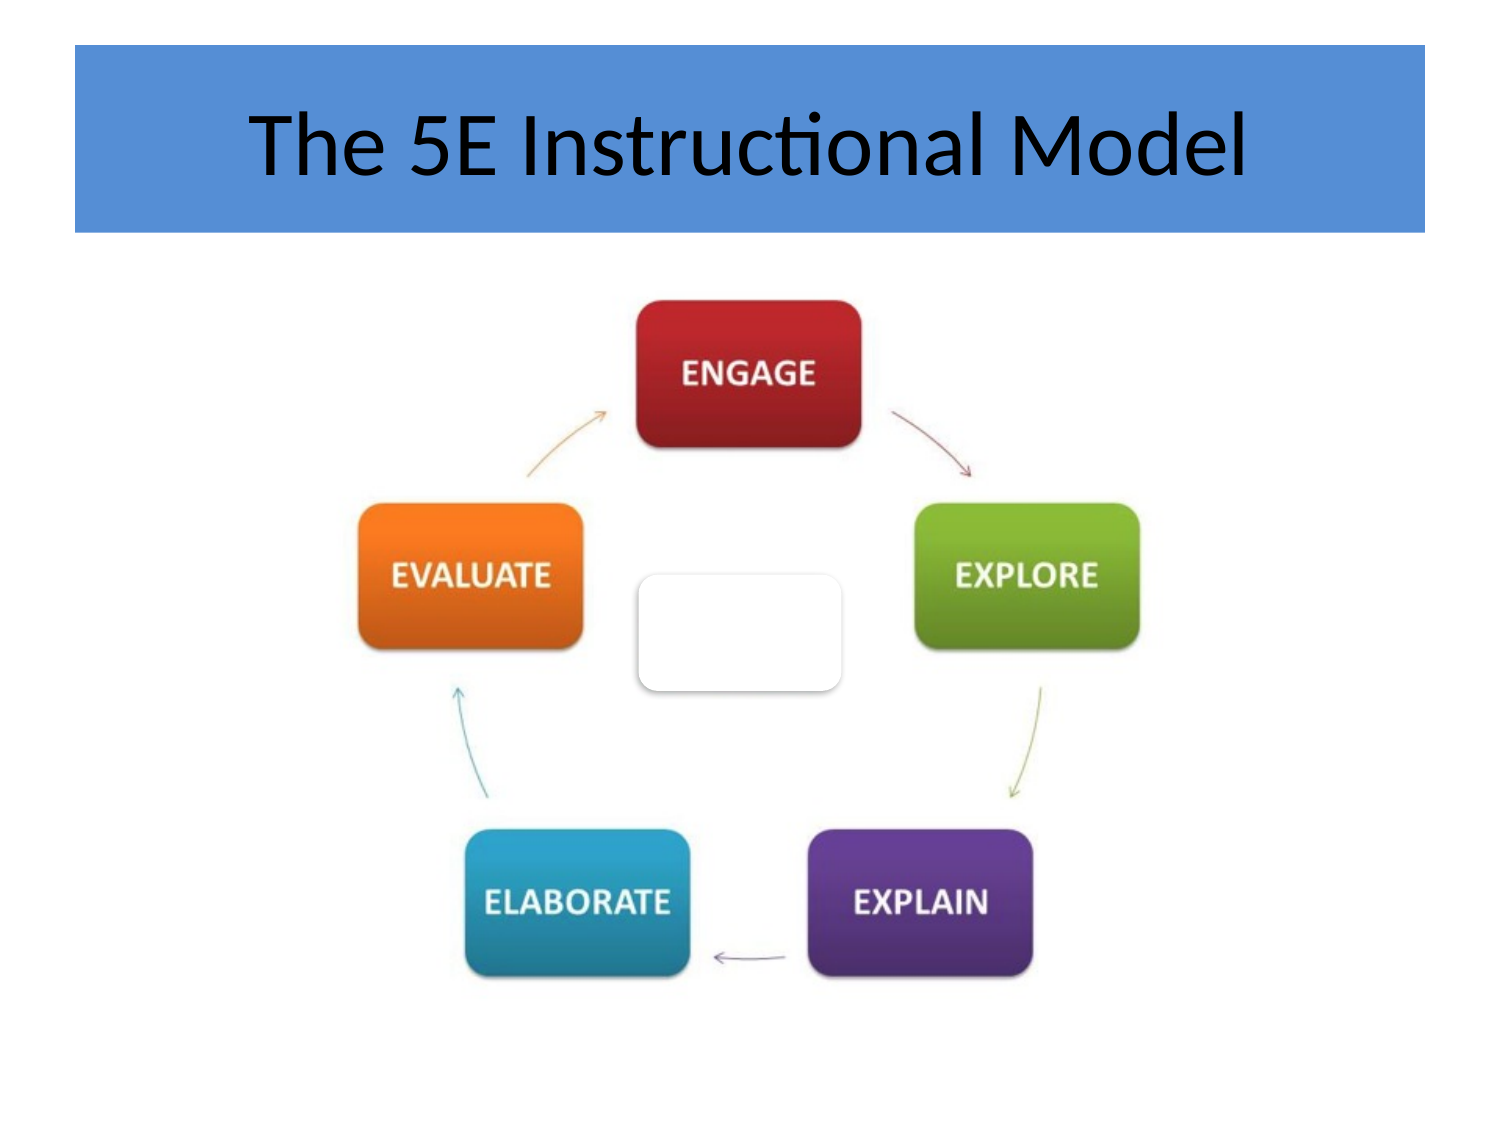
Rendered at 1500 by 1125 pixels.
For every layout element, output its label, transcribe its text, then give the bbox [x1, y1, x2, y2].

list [42, 246, 1500, 1049]
title The 5E Instructional Model [75, 45, 1425, 233]
